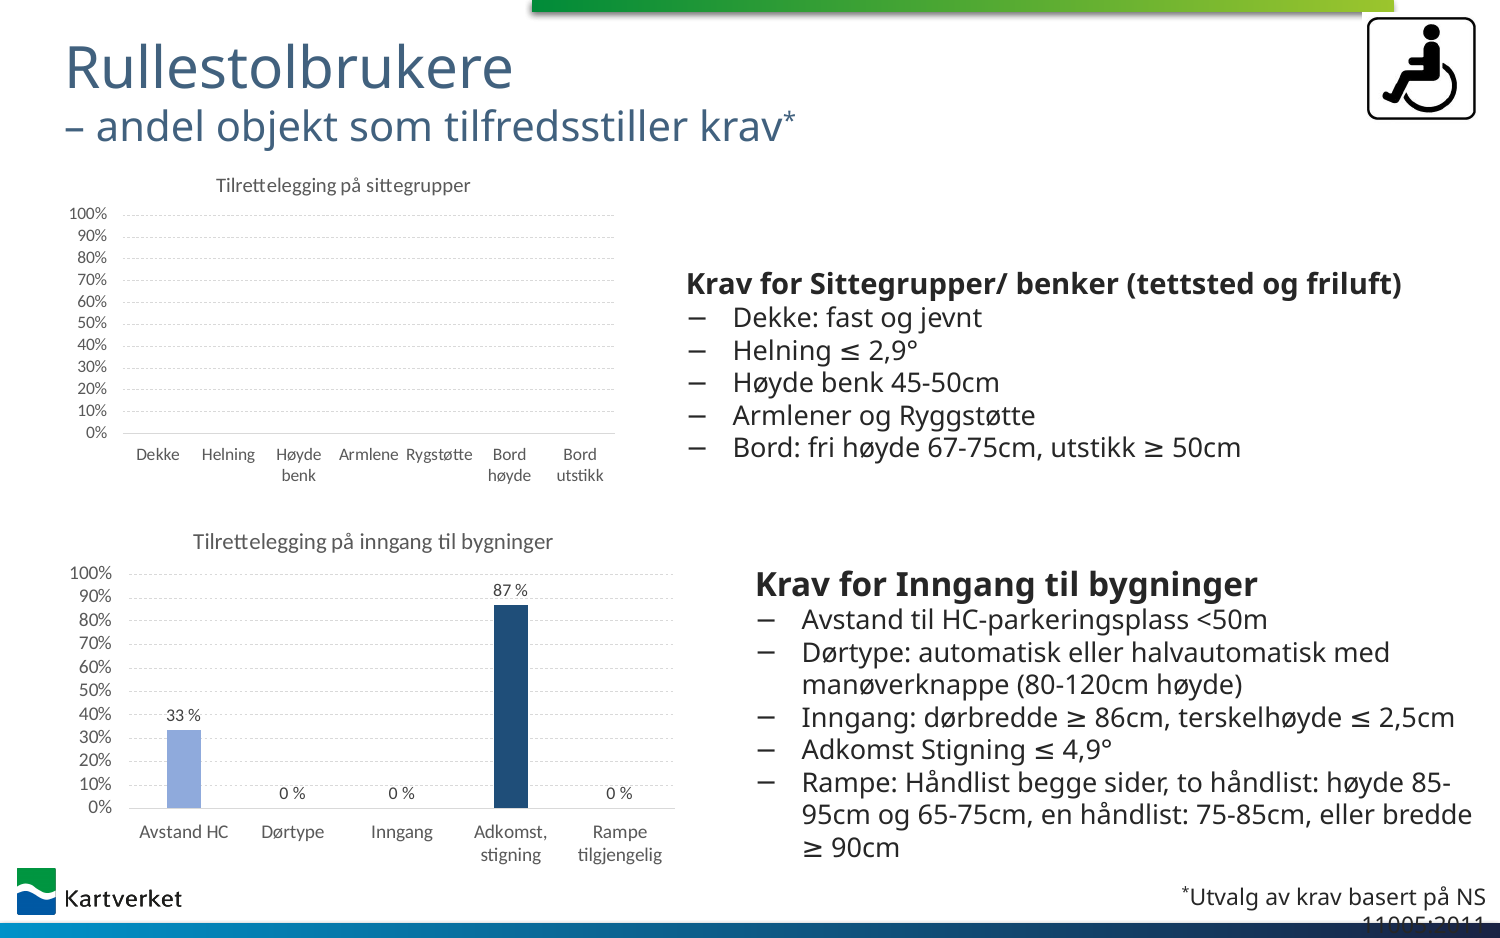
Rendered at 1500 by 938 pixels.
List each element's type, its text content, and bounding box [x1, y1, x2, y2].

picture [62, 520, 685, 874]
text_box Krav for Sittegrupper/ benker (tettsted og friluft) Dekke: fast og jevnt Helning ≤ 2,9° Høyde benk 45-50cm Armlener og Ryggstøtte Bord: fri høyde 67-75cm, utstikk ≥ 50cm [670, 258, 1418, 471]
text_box Rullestolbrukere – andel objekt som tilfredsstiller krav* [49, 25, 1431, 158]
picture [62, 166, 625, 492]
text_box *Utvalg av krav basert på NS 11005:2011 [1068, 873, 1500, 938]
text_box Krav for Inngang til bygninger Avstand til HC-parkeringsplass <50m Dørtype: automatisk eller halvautomatisk med manøverknappe (80-120cm høyde) Inngang: dørbredde ≥ 86cm, terskelhøyde ≤ 2,5cm Adkomst Stigning ≤ 4,9° Rampe: Håndlist begge sider, to håndlist: høyde 85-95cm og 65-75cm, en håndlist: 75-85cm, eller bredde ≥ 90cm [740, 555, 1491, 870]
picture [1362, 12, 1481, 126]
